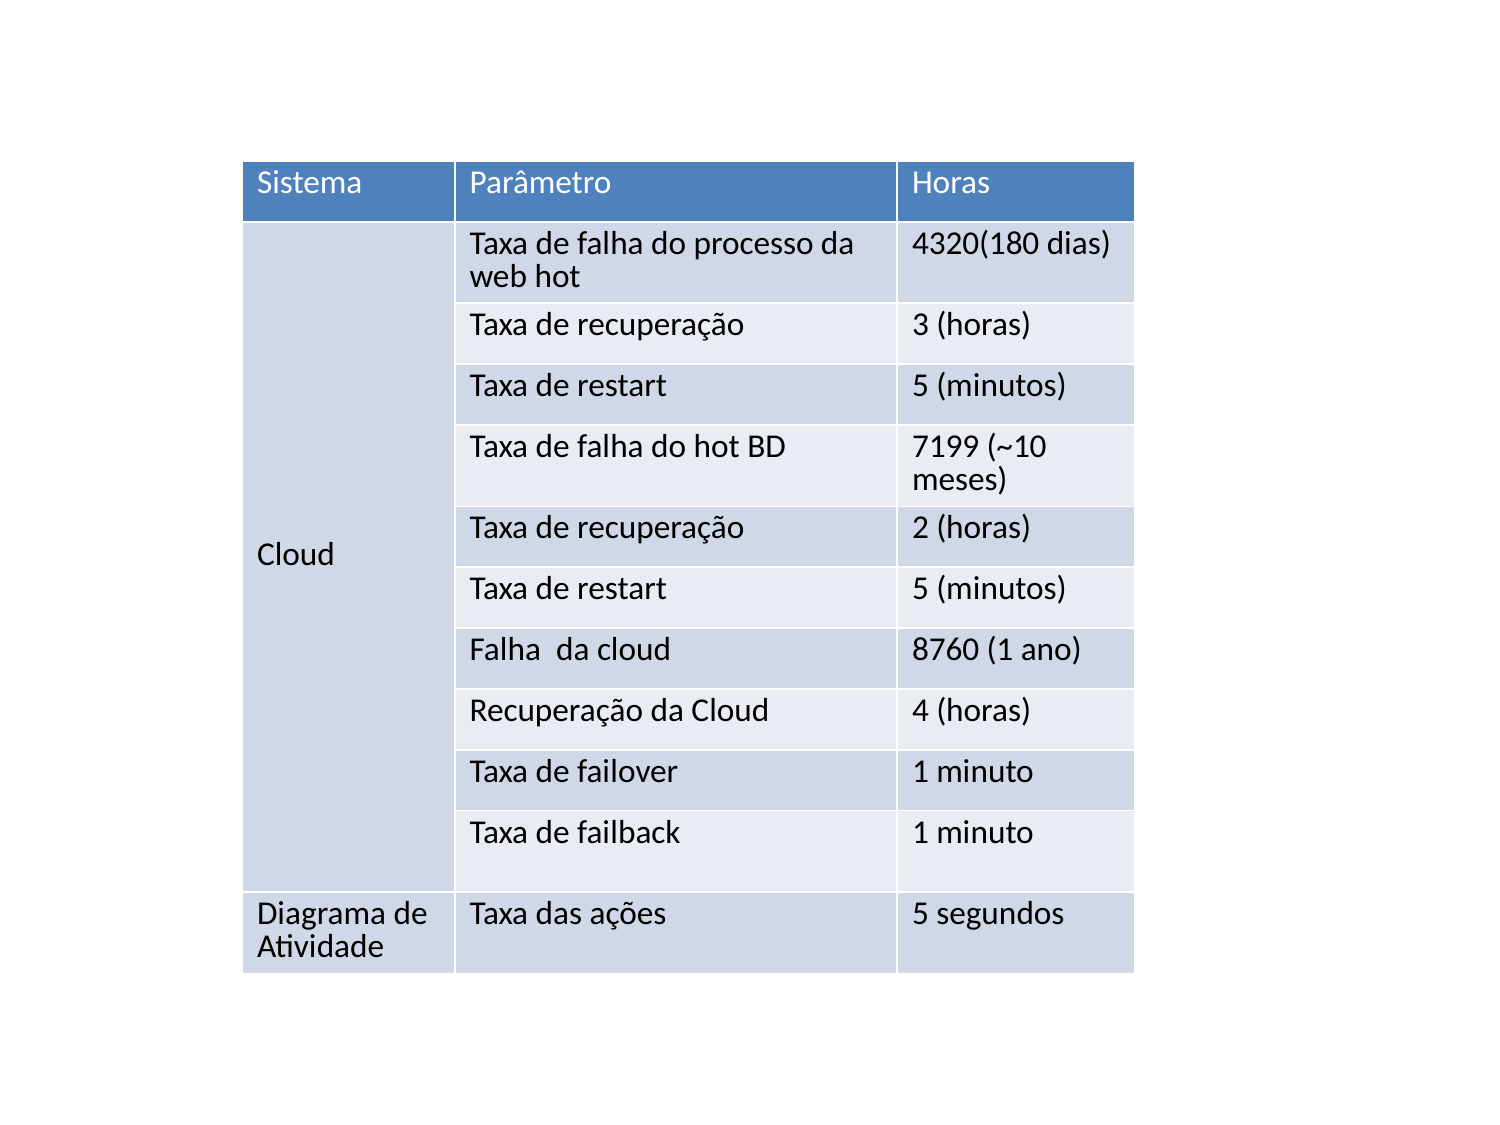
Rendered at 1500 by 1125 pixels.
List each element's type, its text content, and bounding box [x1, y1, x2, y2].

table_cell 4 (horas) [898, 690, 1134, 749]
table_cell Taxa de recuperação [456, 507, 896, 566]
table_cell 4320(180 dias) [898, 223, 1134, 302]
table_cell Taxa das ações [456, 893, 896, 973]
table_cell 5 (minutos) [898, 365, 1134, 424]
table_header Sistema [243, 162, 454, 221]
table_cell Taxa de restart [456, 568, 896, 627]
table_cell Taxa de failover [456, 751, 896, 810]
table_cell Taxa de recuperação [456, 304, 896, 363]
table_header Horas [898, 162, 1134, 221]
table_cell Taxa de failback [456, 811, 896, 891]
table_cell 1 minuto [898, 751, 1134, 810]
table_cell Taxa de falha do hot BD [456, 426, 896, 506]
table_cell Cloud [243, 223, 454, 891]
table_cell 3 (horas) [898, 304, 1134, 363]
table_cell Falha da cloud [456, 629, 896, 688]
table_cell Taxa de restart [456, 365, 896, 424]
table_cell 2 (horas) [898, 507, 1134, 566]
table_cell Recuperação da Cloud [456, 690, 896, 749]
table_cell Taxa de falha do processo da web hot [456, 223, 896, 302]
table_cell 5 segundos [898, 893, 1134, 973]
table_header Parâmetro [456, 162, 896, 221]
table_cell 5 (minutos) [898, 568, 1134, 627]
table_cell Diagrama de Atividade [243, 893, 454, 973]
table_cell 8760 (1 ano) [898, 629, 1134, 688]
table_cell 1 minuto [898, 811, 1134, 891]
table_cell 7199 (~10 meses) [898, 426, 1134, 506]
